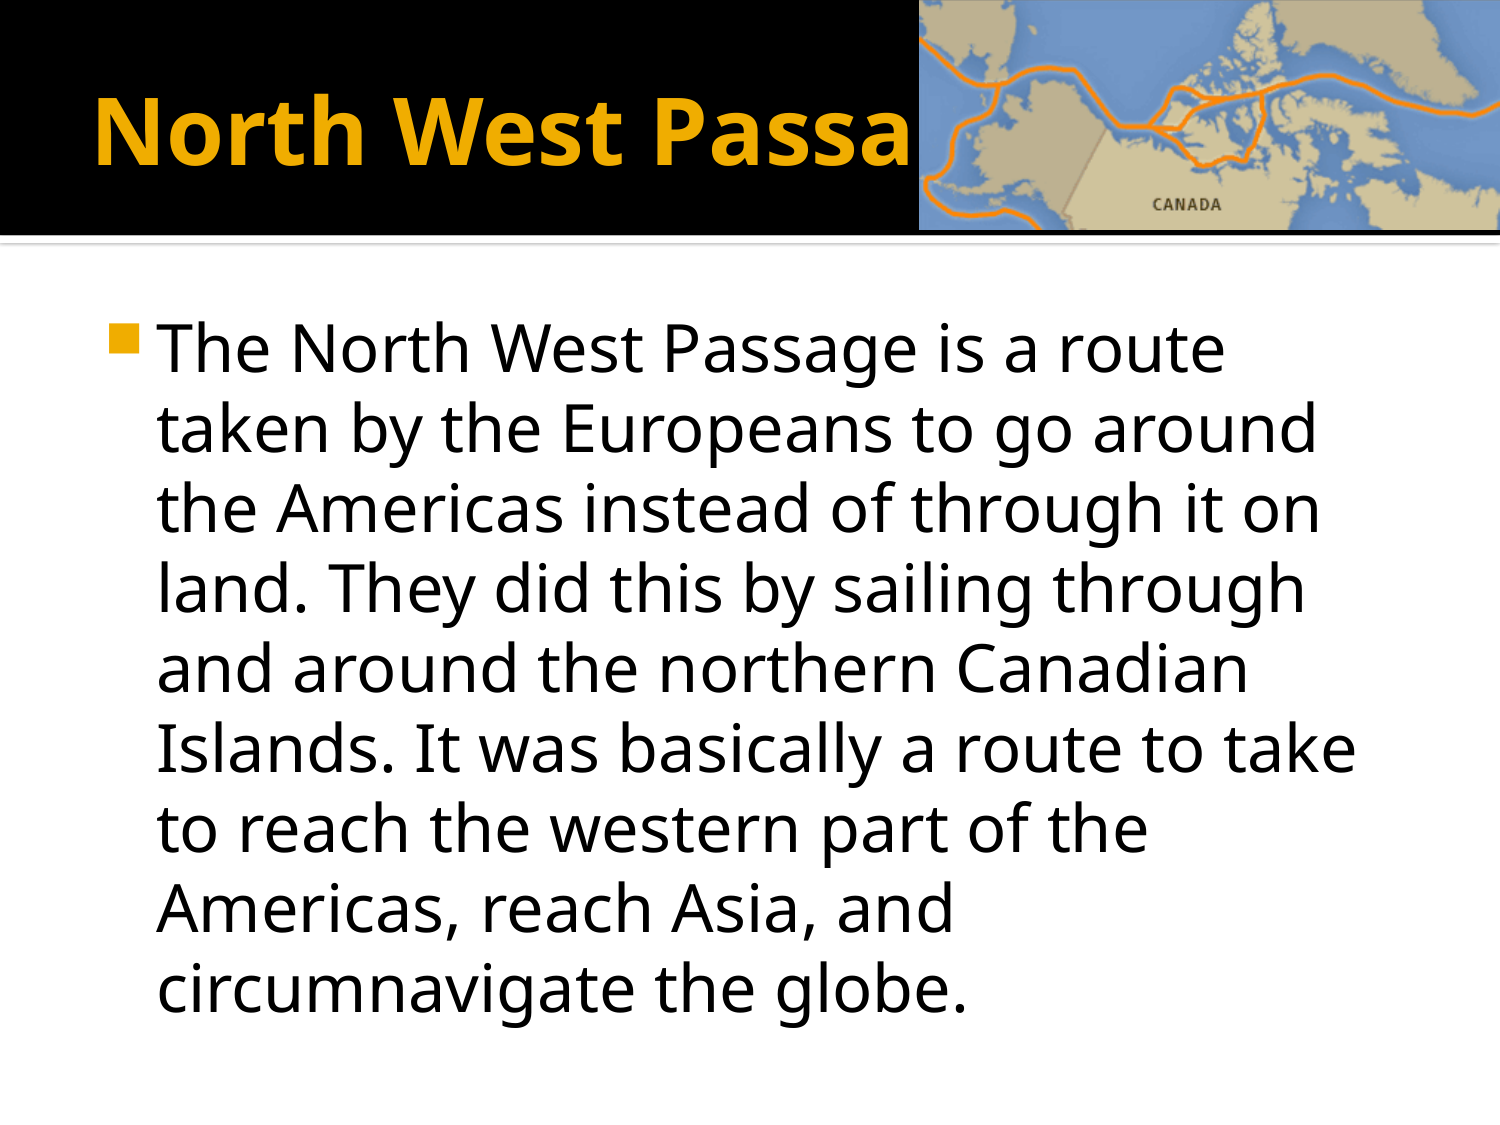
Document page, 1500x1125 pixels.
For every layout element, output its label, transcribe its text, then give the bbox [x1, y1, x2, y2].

list The North West Passage is a route taken by the Europeans to go around the Americas instead of through it on land. They did this by sailing through and around the northern Canadian Islands. It was basically a route to take to reach the western part of the Americas, reach Asia, and circumnavigate the globe. [75, 291, 1425, 1050]
picture [919, 0, 1500, 230]
title North West Passage [75, 25, 914, 231]
